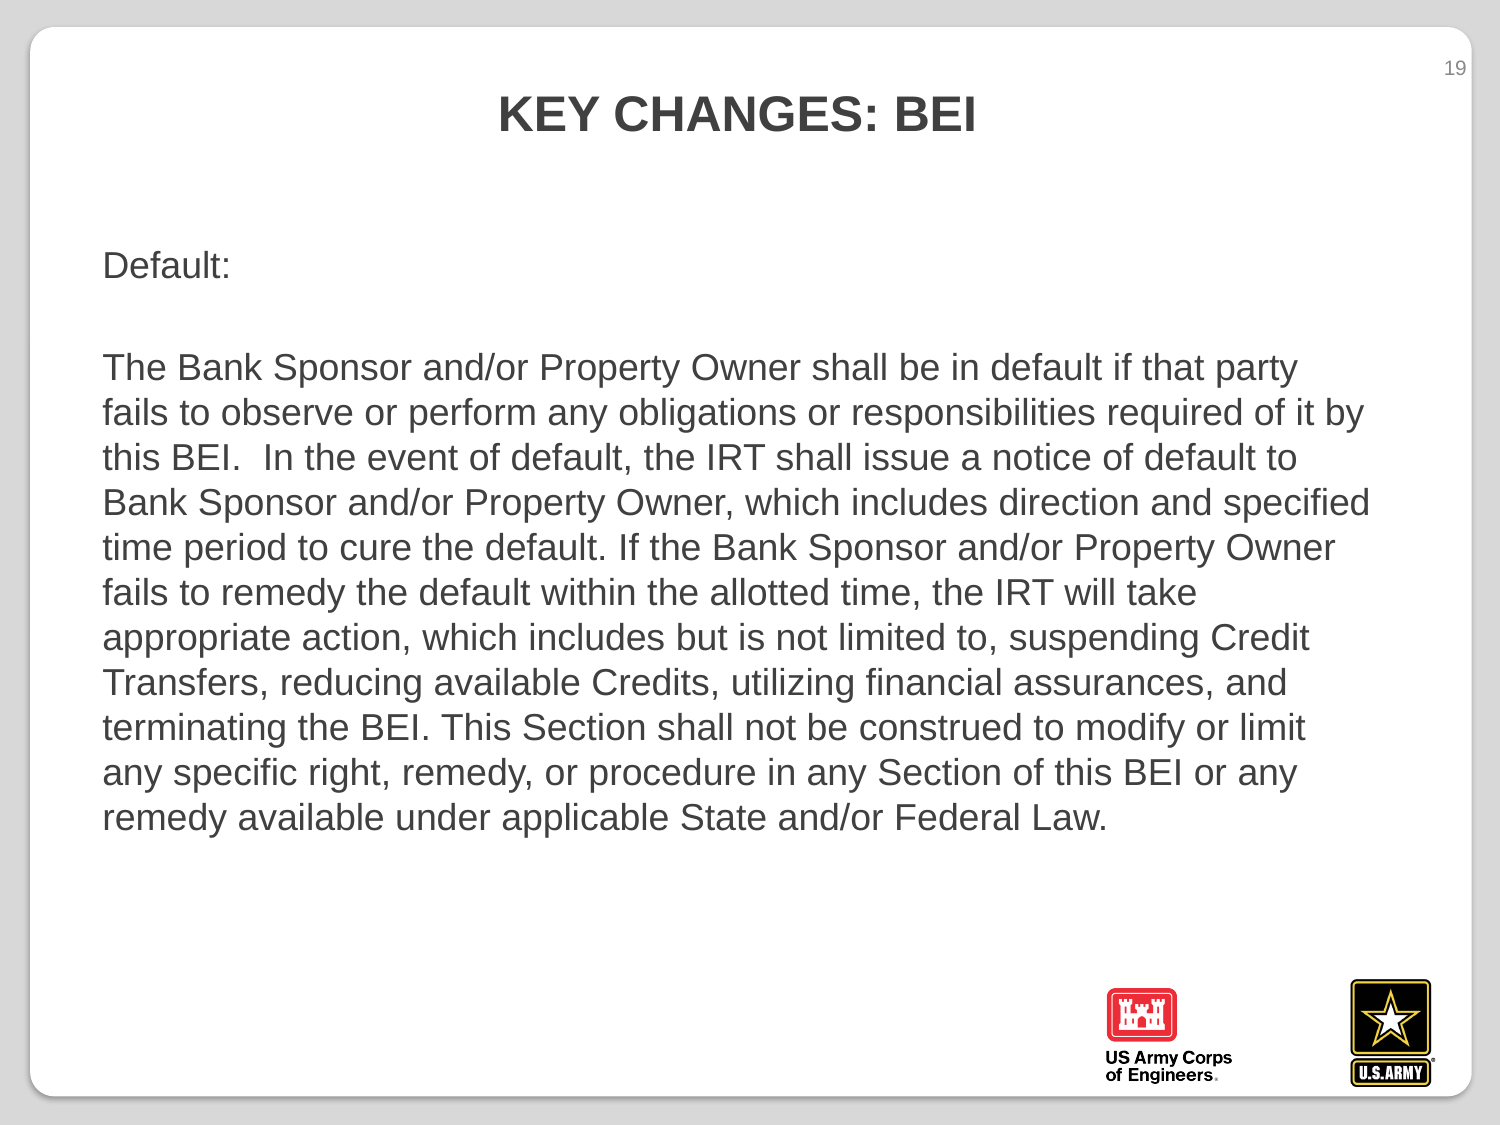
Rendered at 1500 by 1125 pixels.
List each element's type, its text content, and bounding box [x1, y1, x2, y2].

slide_number 19 [1362, 37, 1482, 98]
list Default: The Bank Sponsor and/or Property Owner shall be in default if that party fails to observe or perform any obligations or responsibilities required of it by this BEI. In the event of default, the IRT shall issue a notice of default to Bank Sponsor and/or Property Owner, which includes direction and specified time period to cure the default. If the Bank Sponsor and/or Property Owner fails to remedy the default within the allotted time, the IRT will take appropriate action, which includes but is not limited to, suspending Credit Transfers, reducing available Credits, utilizing financial assurances, and terminating the BEI. This Section shall not be construed to modify or limit any specific right, remedy, or procedure in any Section of this BEI or any remedy available under applicable State and/or Federal Law. [86, 212, 1389, 867]
title Key Changes: BEI [49, 44, 1426, 178]
picture [1106, 988, 1232, 1084]
picture [1299, 953, 1482, 1113]
